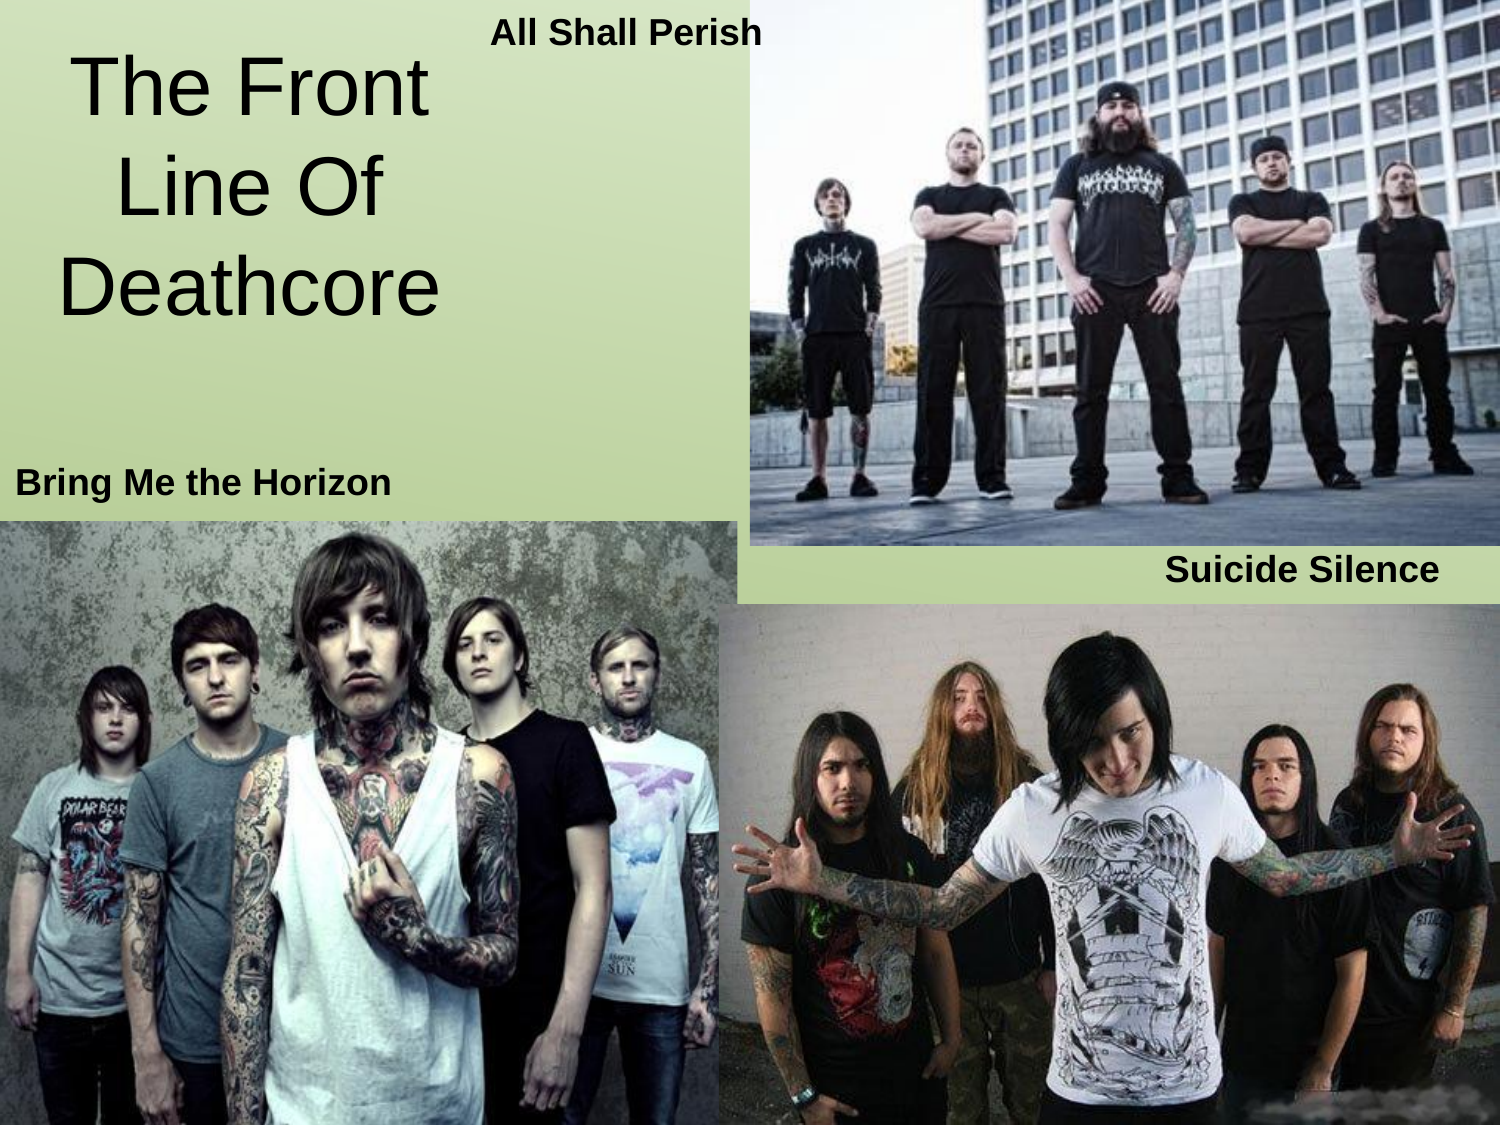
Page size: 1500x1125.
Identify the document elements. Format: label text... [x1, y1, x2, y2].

text_box Bring Me the Horizon [0, 449, 438, 510]
text_box [0, 521, 738, 1125]
text_box All Shall Perish [474, 0, 875, 60]
text_box [718, 604, 1500, 1125]
text_box [749, 0, 1500, 546]
title The Front Line Of Deathcore [37, 24, 463, 341]
text_box Suicide Silence [1149, 546, 1500, 598]
